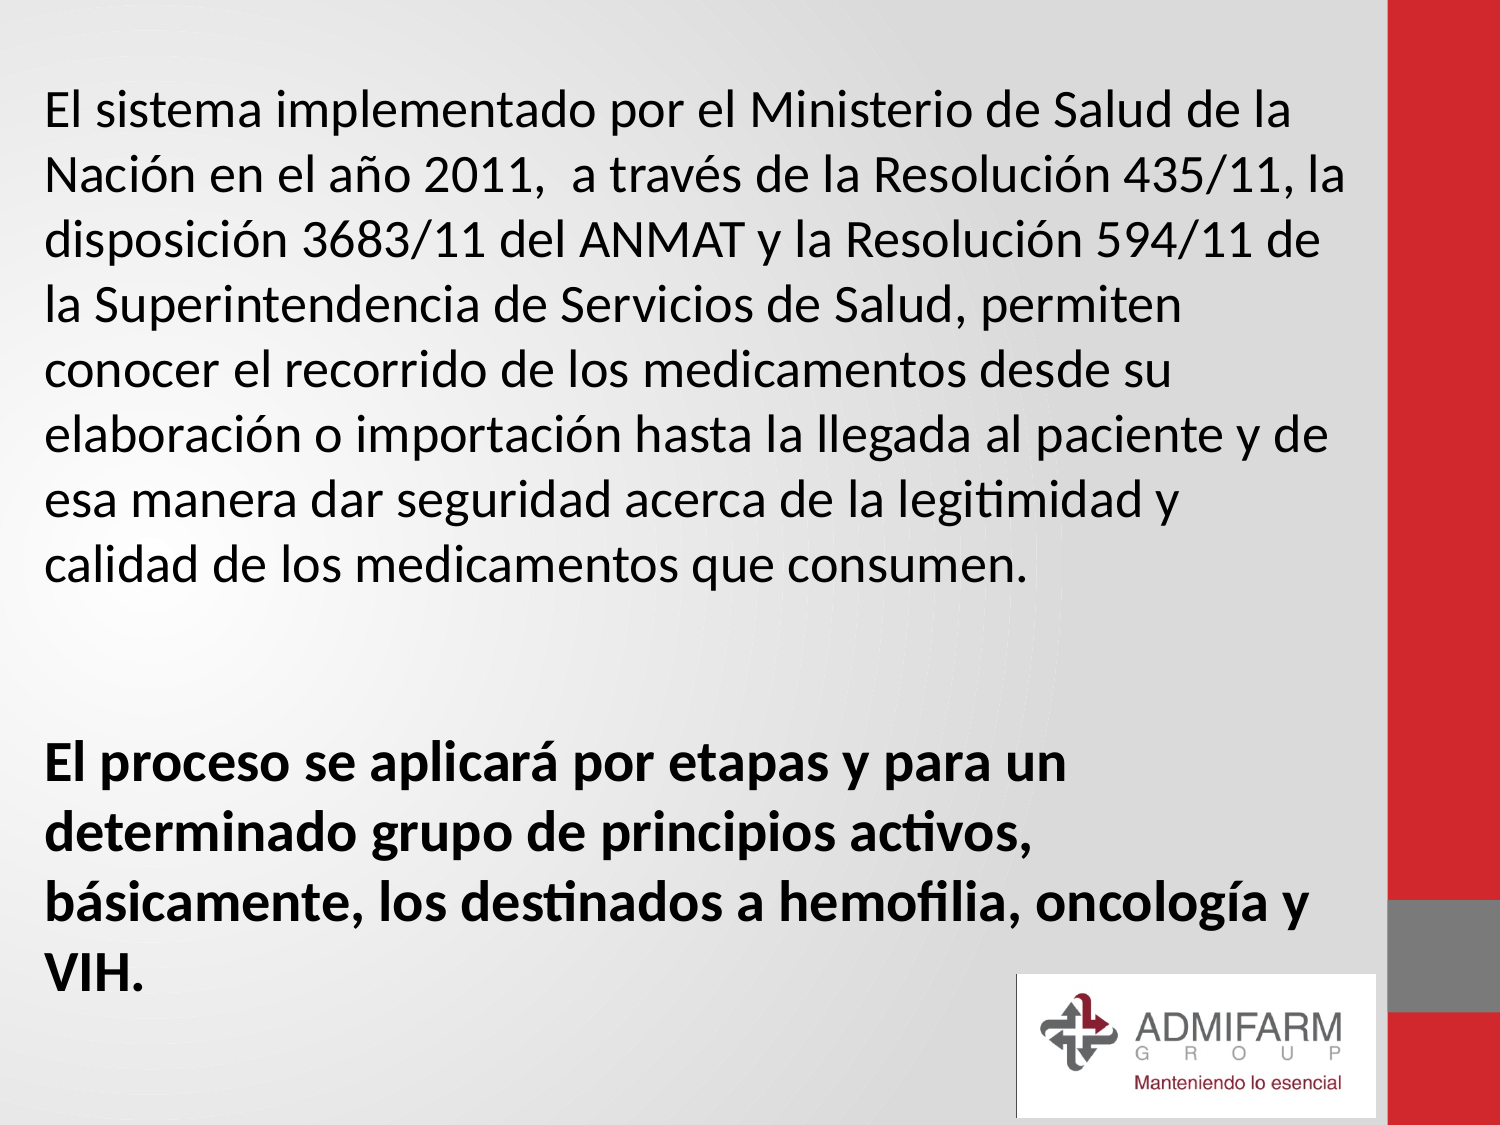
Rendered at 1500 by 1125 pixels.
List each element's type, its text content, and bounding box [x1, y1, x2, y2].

picture [1015, 974, 1377, 1119]
text_box El sistema implementado por el Ministerio de Salud de la Nación en el año 2011, a través de la Resolución 435/11, la disposición 3683/11 del ANMAT y la Resolución 594/11 de la Superintendencia de Servicios de Salud, permiten conocer el recorrido de los medicamentos desde su elaboración o importación hasta la llegada al paciente y de esa manera dar seguridad acerca de la legitimidad y calidad de los medicamentos que consumen. El proceso se aplicará por etapas y para un determinado grupo de principios activos, básicamente, los destinados a hemofilia, oncología y VIH. [29, 66, 1365, 1125]
